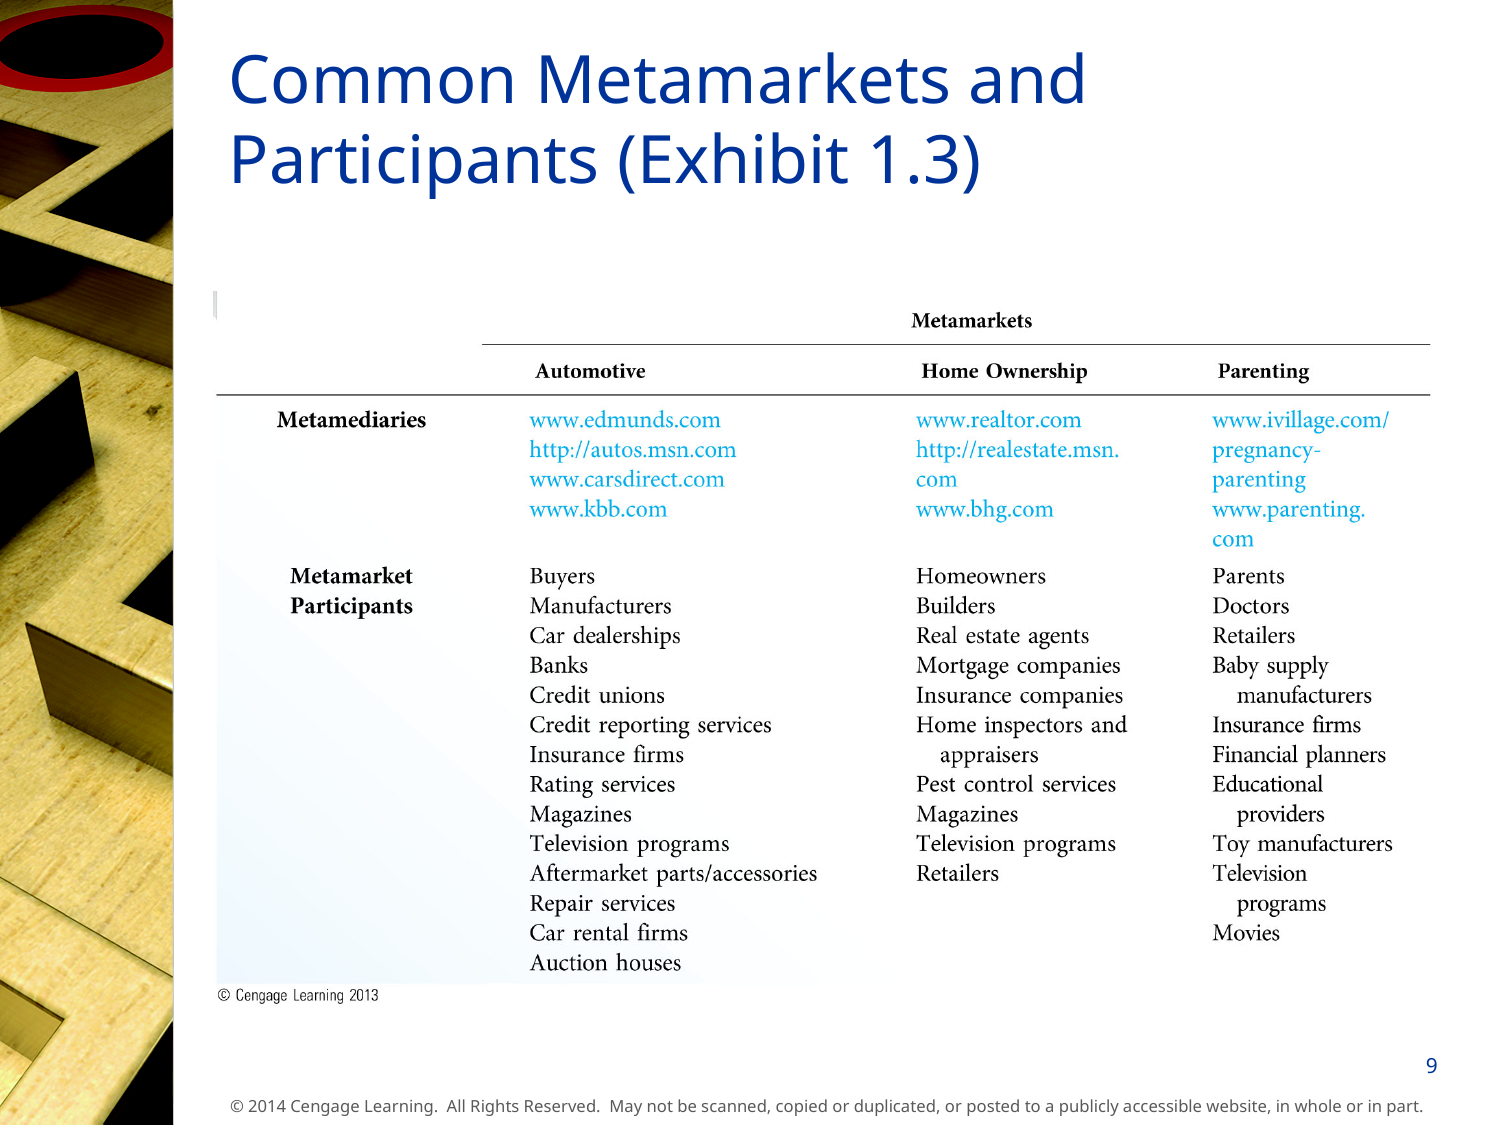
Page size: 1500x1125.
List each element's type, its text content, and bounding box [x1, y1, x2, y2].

slide_number 9 [1386, 1037, 1478, 1097]
picture [213, 290, 1434, 1009]
picture [0, 0, 174, 1125]
title Common Metamarkets and Participants (Exhibit 1.3) [213, 29, 1454, 213]
